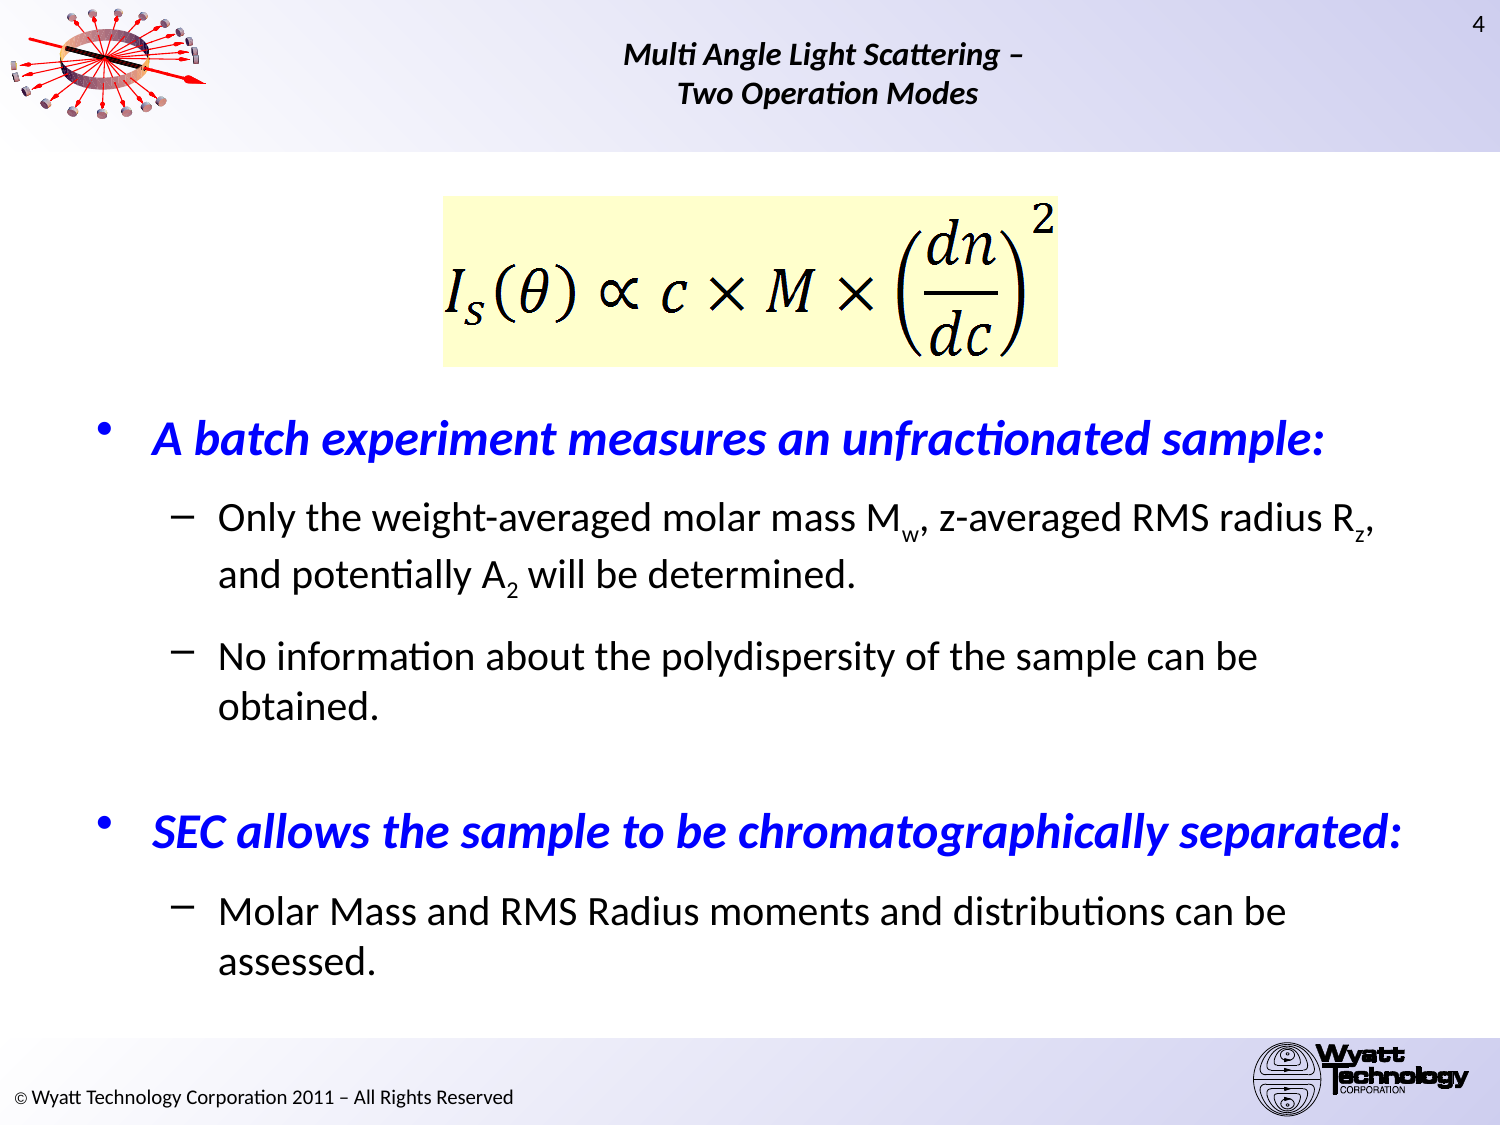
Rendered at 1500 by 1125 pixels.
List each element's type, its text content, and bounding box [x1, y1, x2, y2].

title Multi Angle Light Scattering – Two Operation Modes [217, 25, 1438, 120]
text_box A batch experiment measures an unfractionated sample: Only the weight-averaged molar mass Mw, z-averaged RMS radius Rz, and potentially A2 will be determined. No information about the polydispersity of the sample can be obtained. SEC allows the sample to be chromatographically separated: Molar Mass and RMS Radius moments and distributions can be assessed. [81, 397, 1422, 992]
picture [442, 195, 1059, 368]
